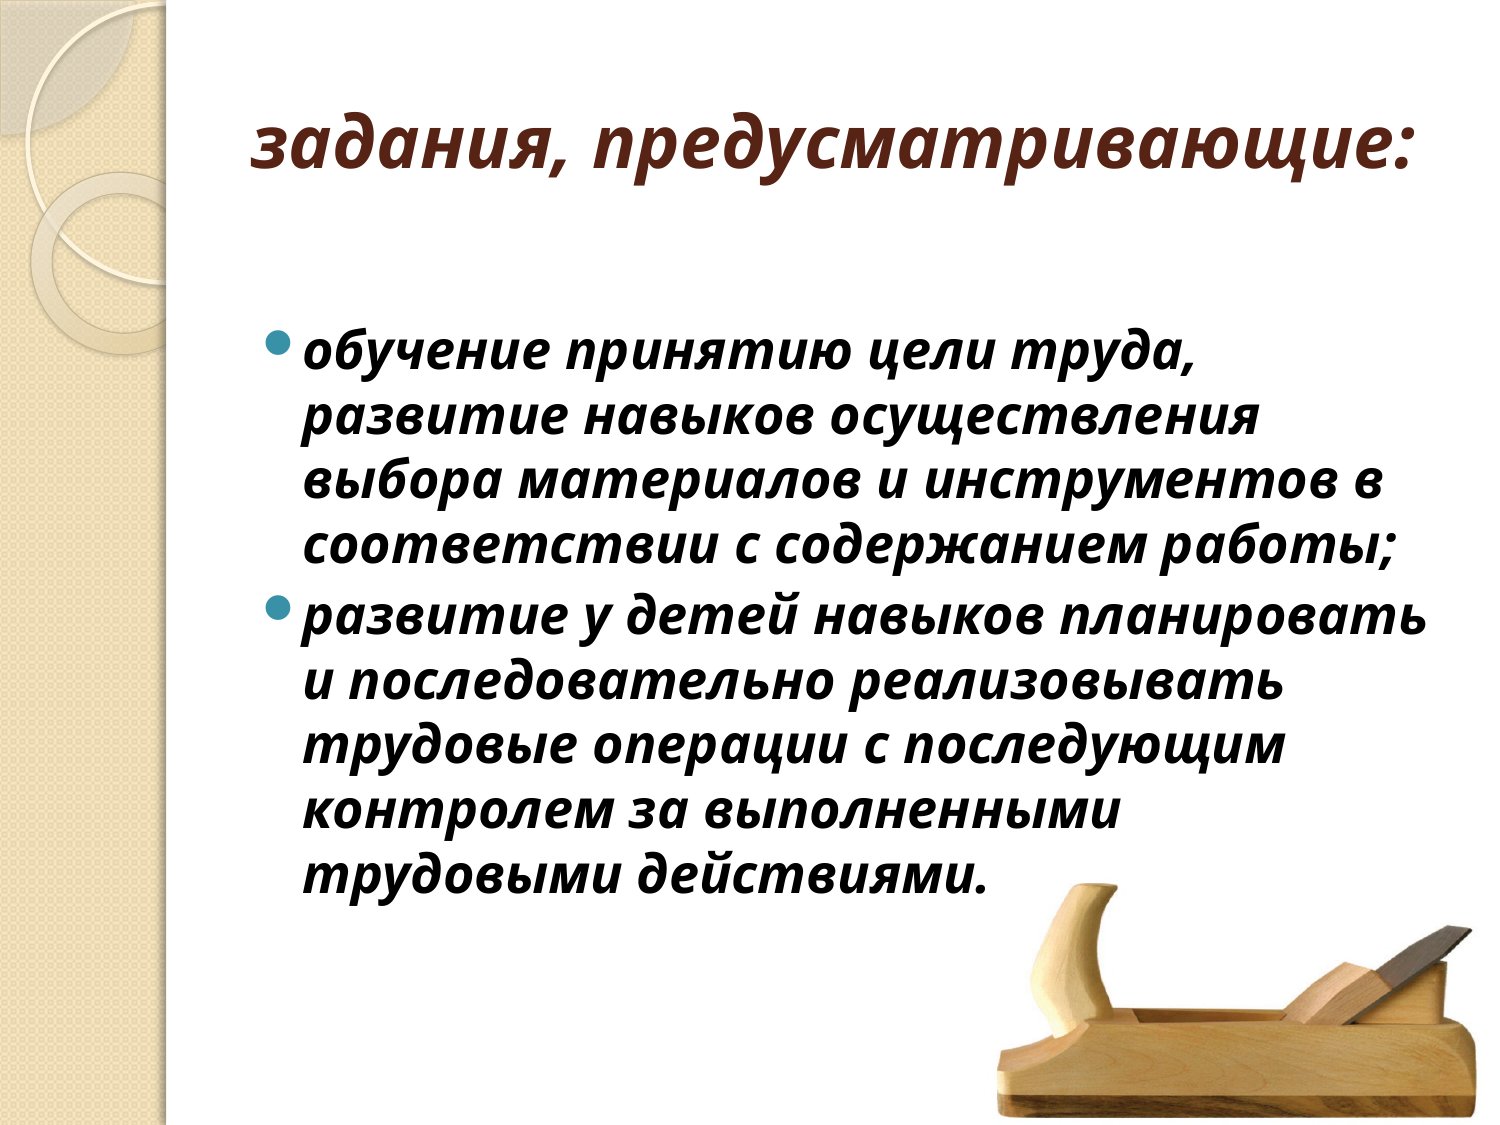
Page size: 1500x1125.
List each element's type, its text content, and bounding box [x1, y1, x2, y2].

picture [972, 878, 1500, 1125]
list обучение принятию цели труда, развитие навыков осуществления выбора материалов и инструментов в соответствии с содержанием работы; развитие у детей навыков планировать и последовательно реализовывать трудовые операции с последующим контролем за выполненными трудовыми действиями. [235, 237, 1466, 1025]
title задания, предусматривающие: [235, 45, 1466, 233]
